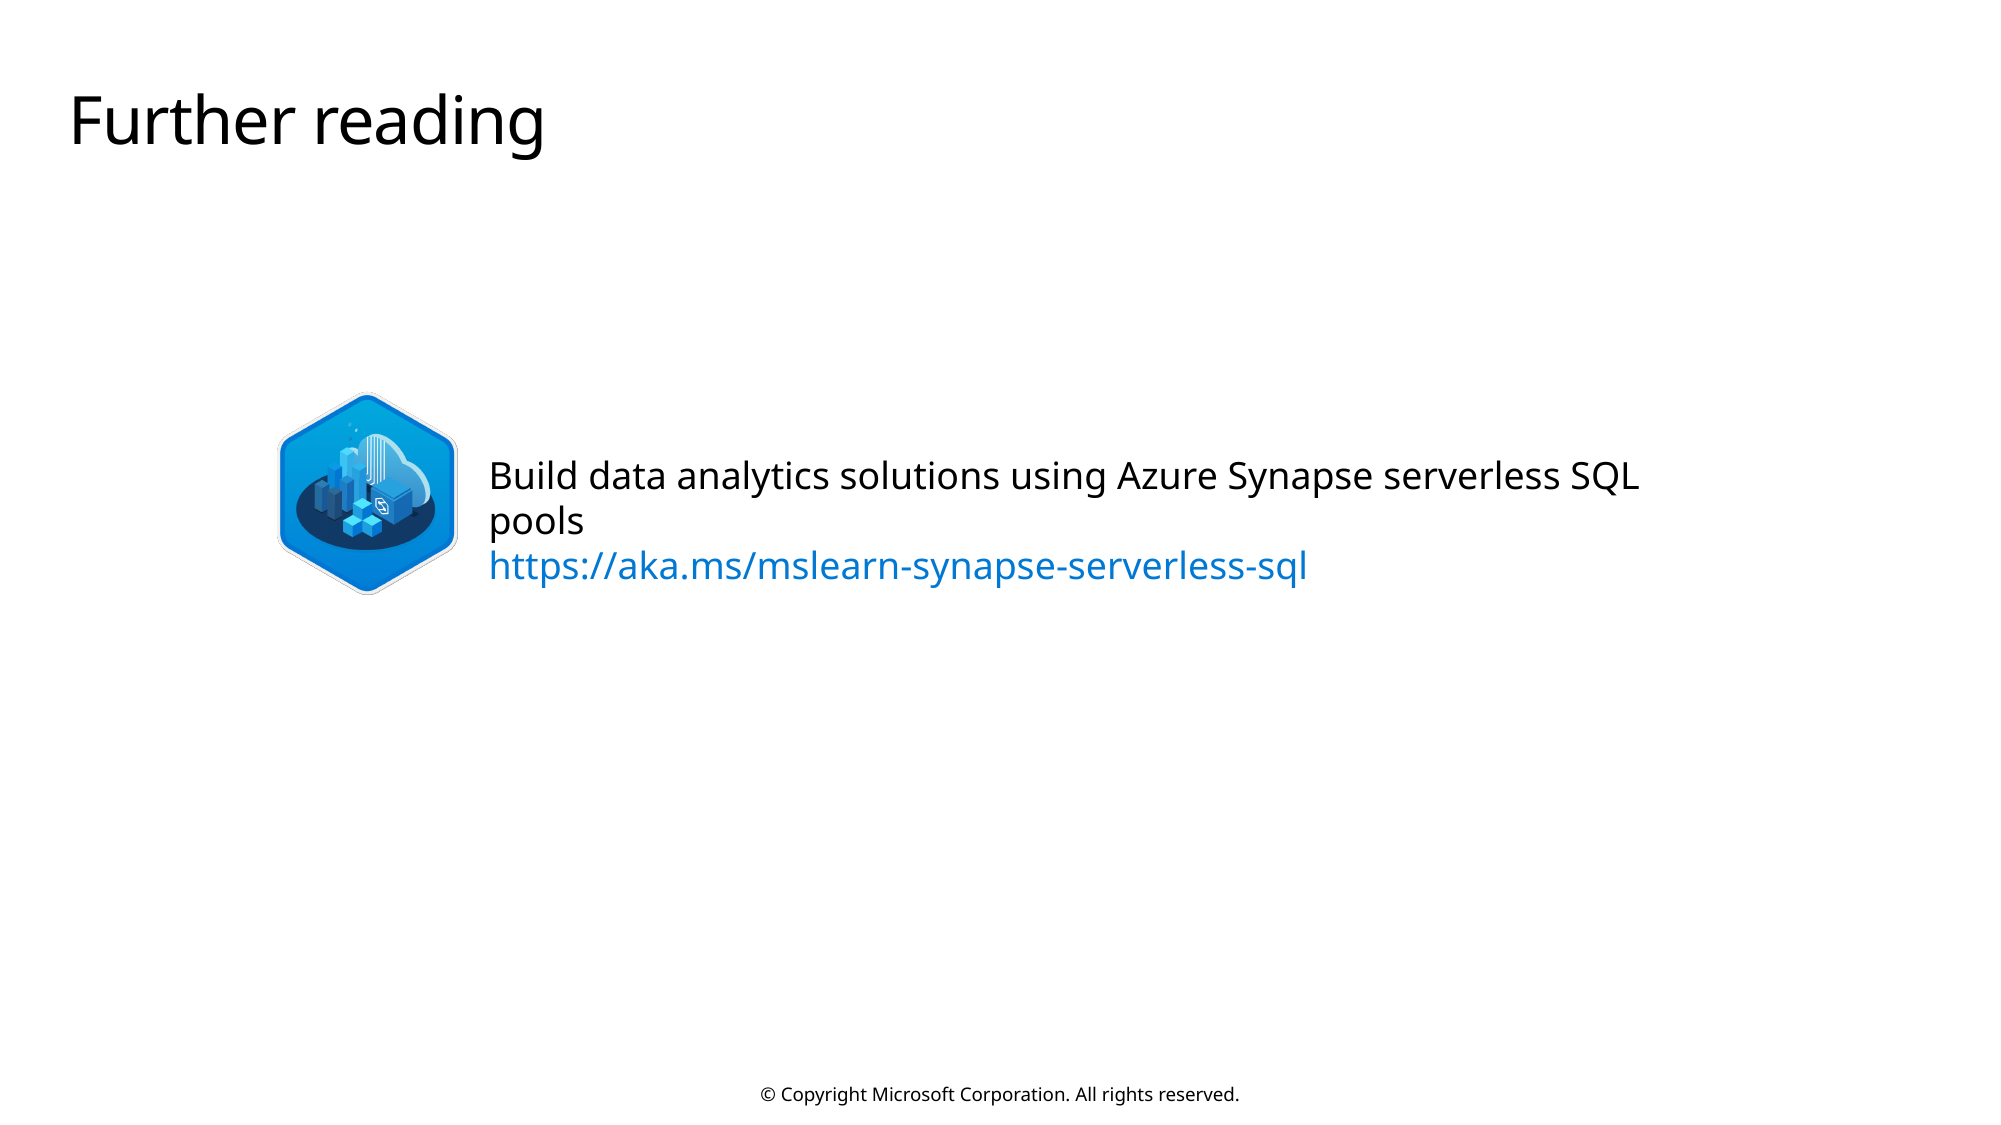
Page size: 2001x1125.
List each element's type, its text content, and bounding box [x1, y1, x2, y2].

text_box Build data analytics solutions using Azure Synapse serverless SQL pools https://aka.ms/mslearn-synapse-serverless-sql [473, 444, 1752, 595]
picture [275, 391, 458, 595]
title Further reading [68, 72, 1930, 184]
